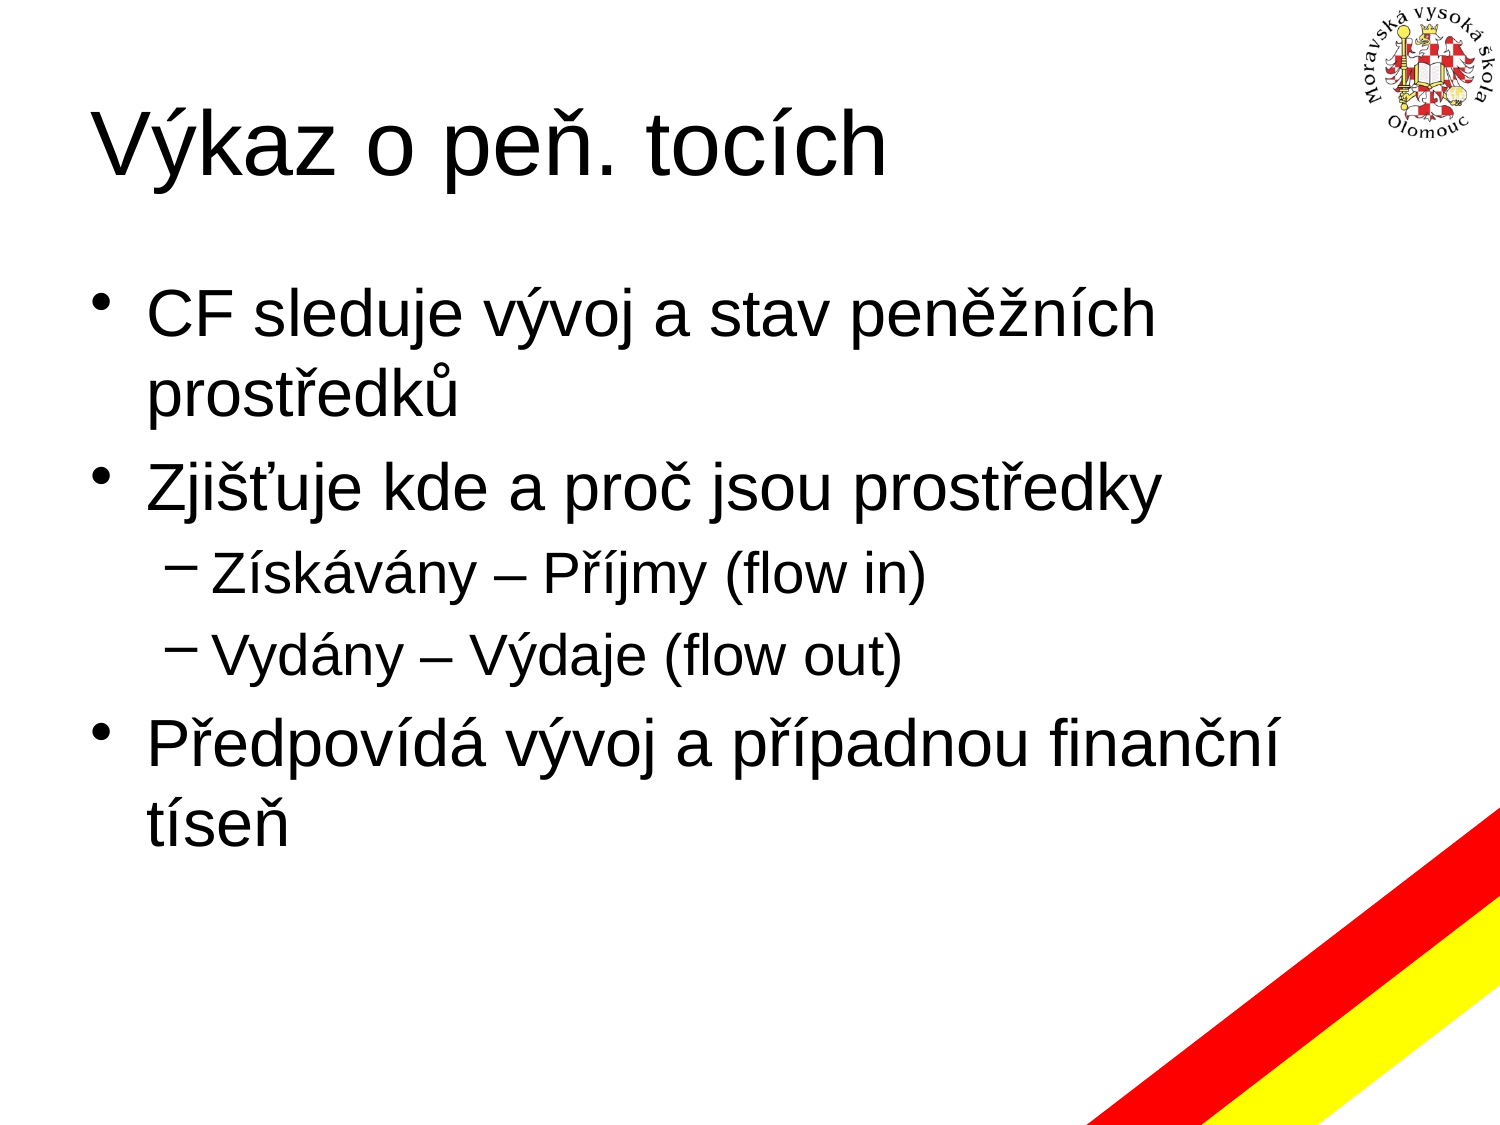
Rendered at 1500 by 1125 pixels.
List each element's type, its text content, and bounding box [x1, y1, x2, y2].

picture [1364, 7, 1495, 138]
title Výkaz o peň. tocích [75, 45, 1425, 233]
list CF sleduje vývoj a stav peněžních prostředků Zjišťuje kde a proč jsou prostředky Získávány – Příjmy (flow in) Vydány – Výdaje (flow out) Předpovídá vývoj a případnou finanční tíseň [75, 262, 1425, 1005]
